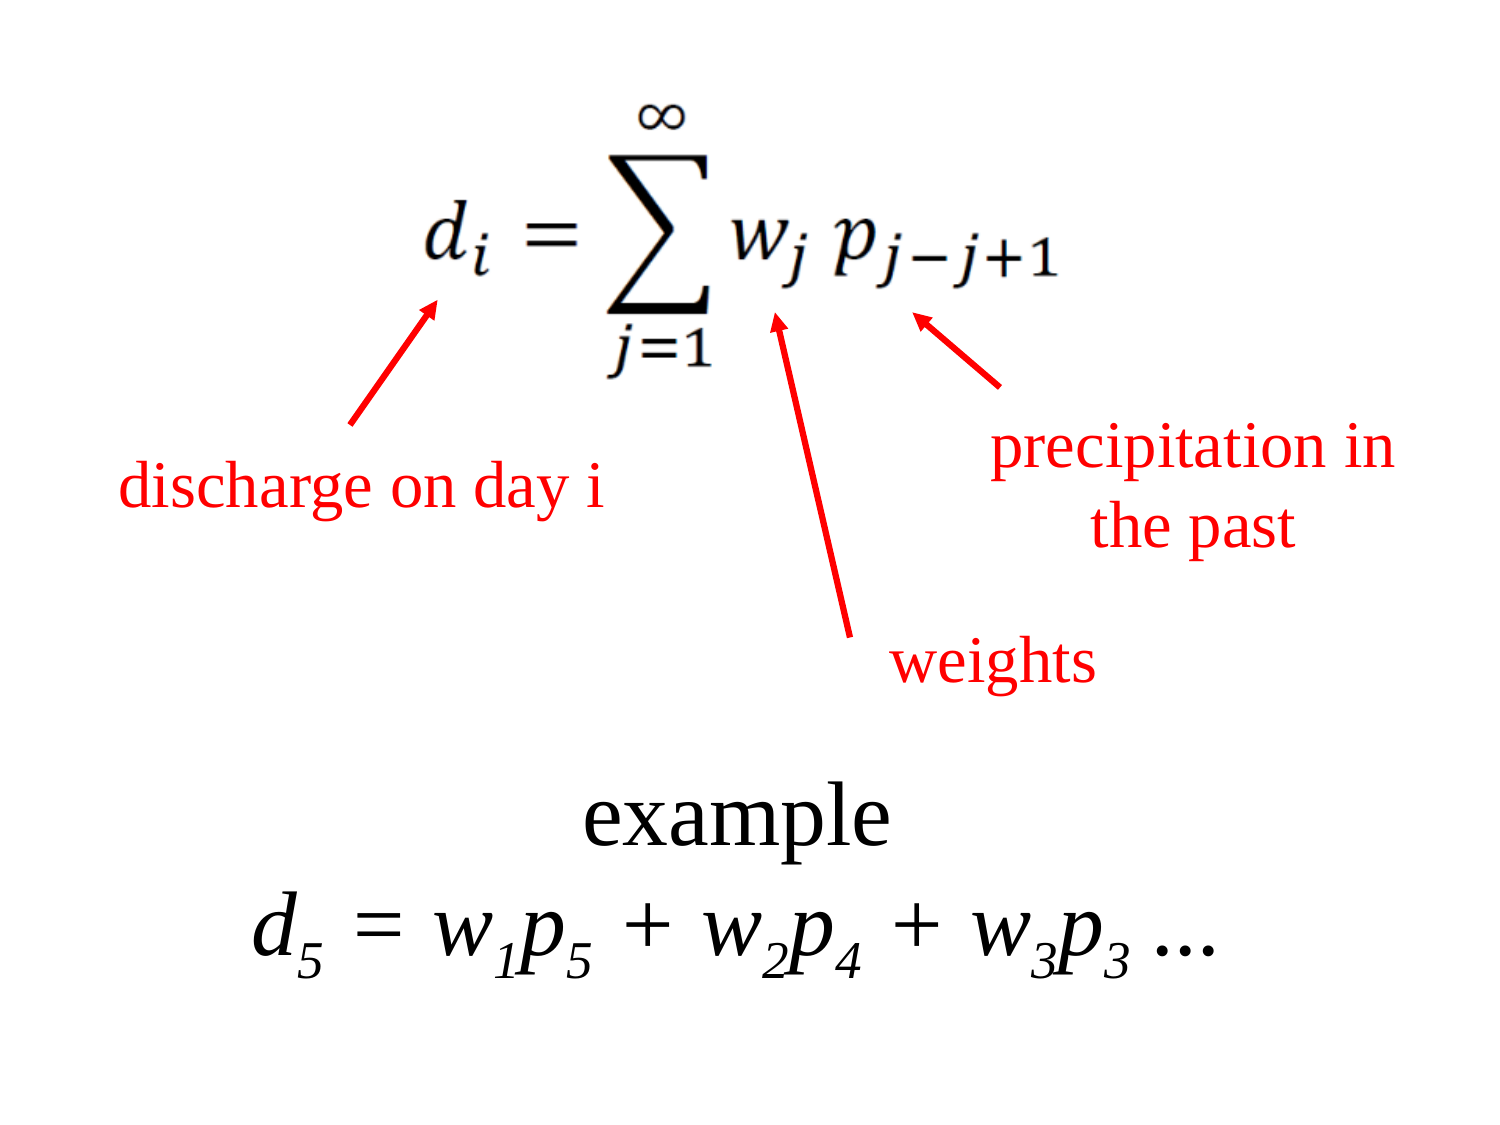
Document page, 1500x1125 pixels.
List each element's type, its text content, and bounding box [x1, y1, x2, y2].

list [387, 49, 1122, 401]
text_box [912, 312, 1001, 388]
title example d5 = w1p5 + w2p4 + w3p3 ... [62, 725, 1413, 1018]
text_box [774, 312, 851, 638]
text_box precipitation in the past [937, 399, 1450, 563]
text_box discharge on day i [99, 412, 625, 550]
text_box weights [737, 574, 1250, 738]
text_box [349, 299, 438, 426]
